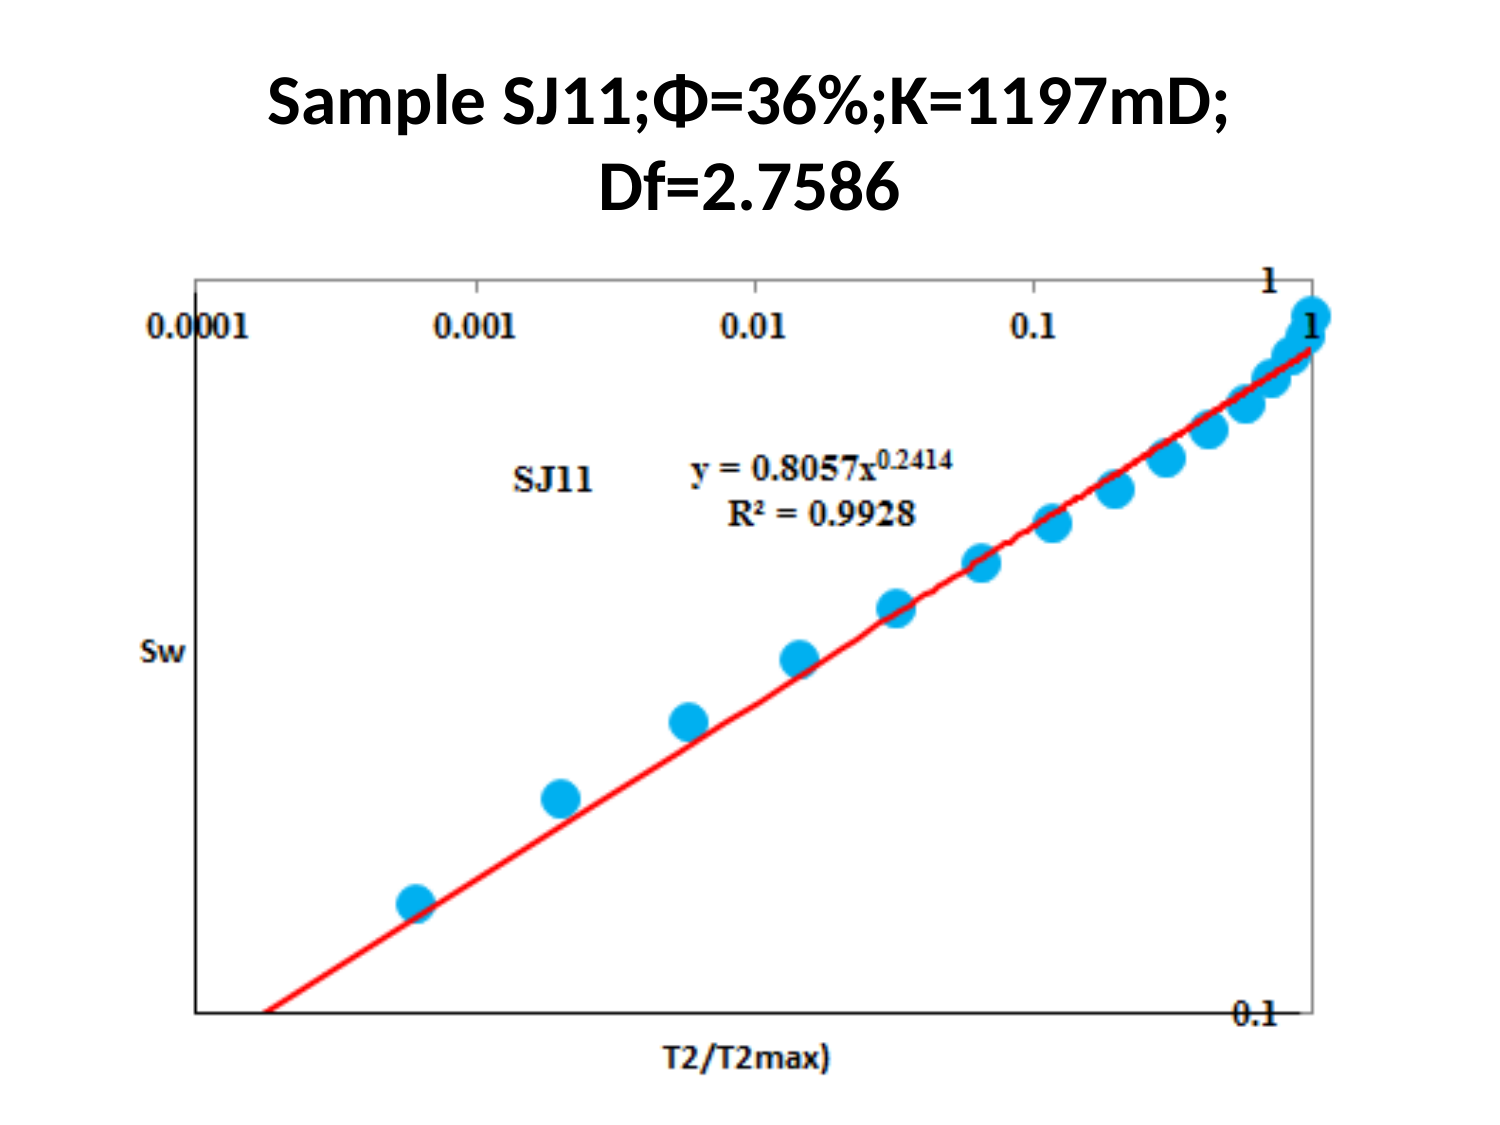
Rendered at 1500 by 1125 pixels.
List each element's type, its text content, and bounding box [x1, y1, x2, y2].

title Sample SJ11;Φ=36%;K=1197mD; Df=2.7586 [75, 45, 1425, 233]
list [87, 237, 1363, 1116]
